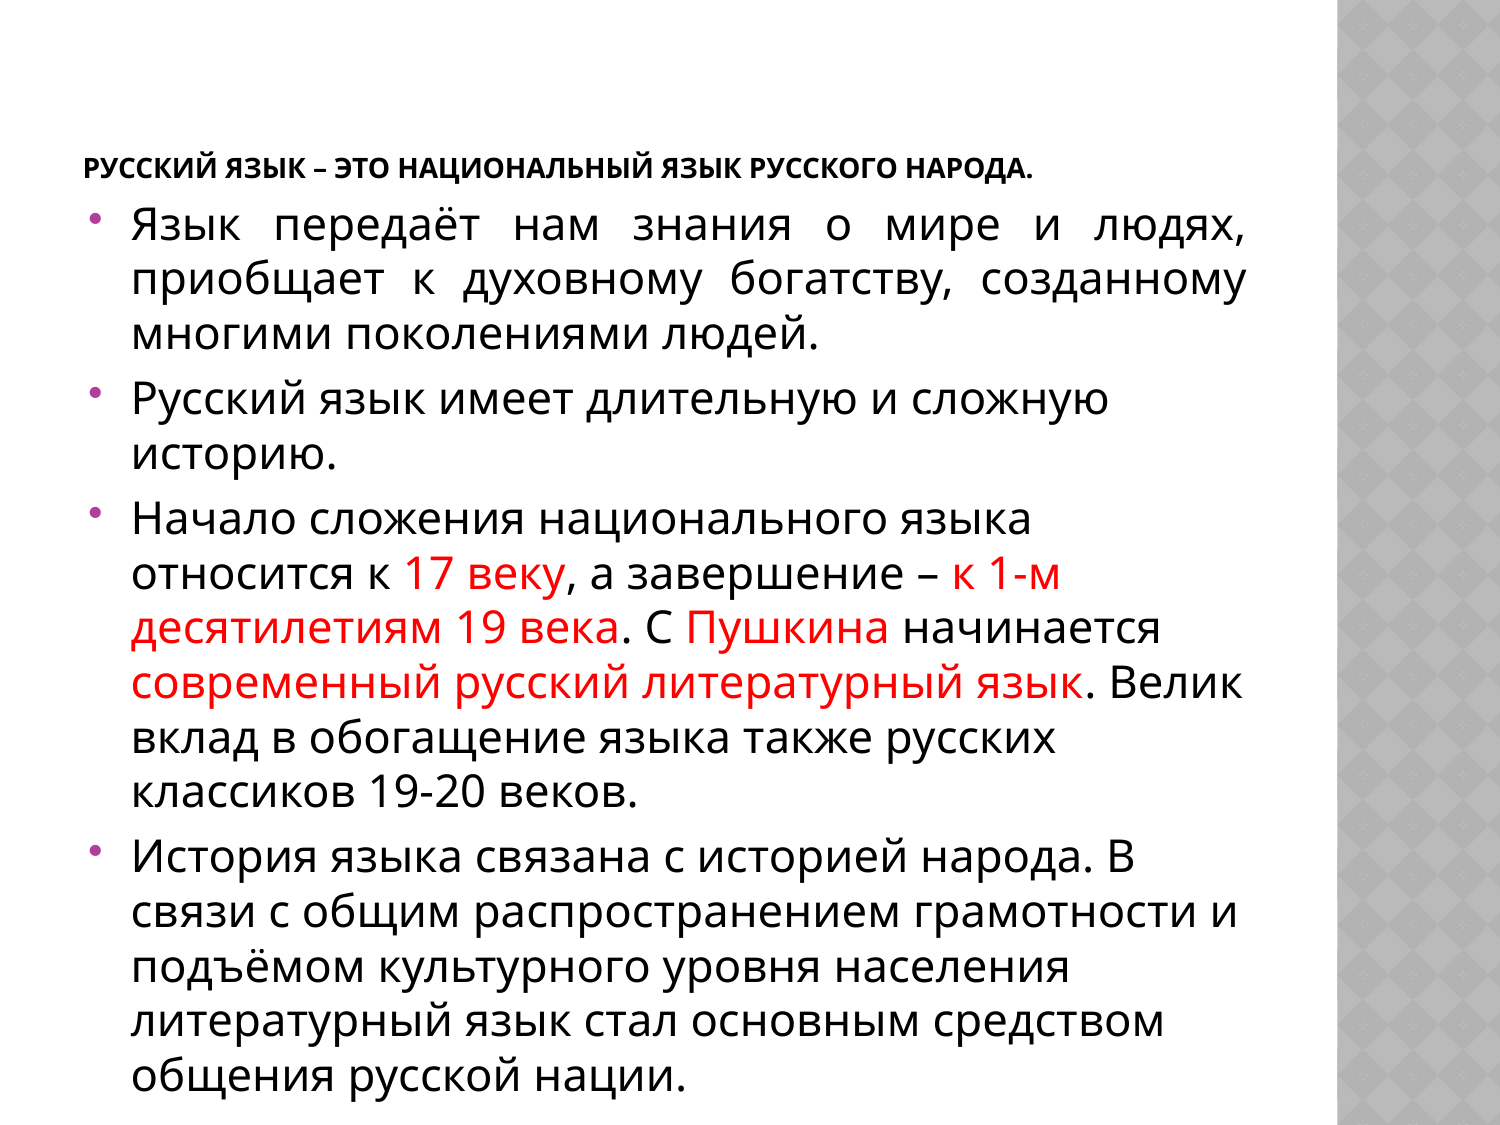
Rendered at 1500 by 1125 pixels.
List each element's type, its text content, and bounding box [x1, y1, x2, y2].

title Русский язык – это национальный язык русского народа. [75, 52, 1263, 187]
list Язык передаёт нам знания о мире и людях, приобщает к духовному богатству, созданному многими поколениями людей. Русский язык имеет длительную и сложную историю. Начало сложения национального языка относится к 17 веку, а завершение – к 1-м десятилетиям 19 века. С Пушкина начинается современный русский литературный язык. Велик вклад в обогащение языка также русских классиков 19-20 веков. История языка связана с историей народа. В связи с общим распространением грамотности и подъёмом культурного уровня населения литературный язык стал основным средством общения русской нации. [75, 187, 1263, 1125]
